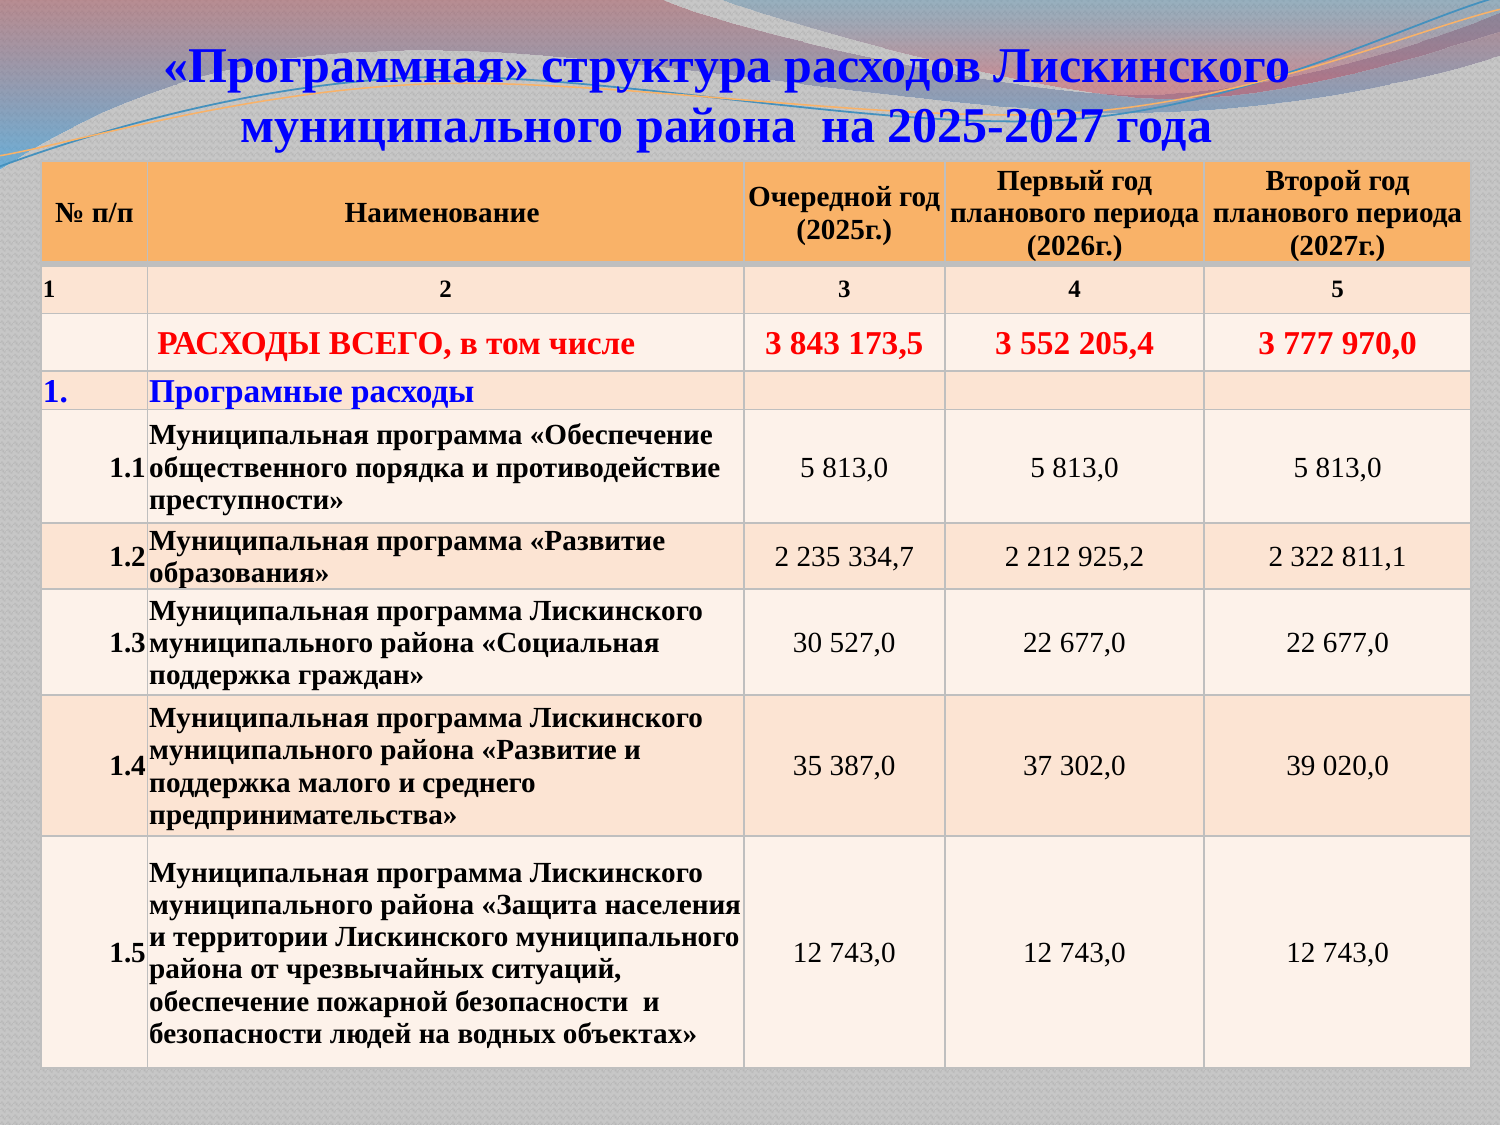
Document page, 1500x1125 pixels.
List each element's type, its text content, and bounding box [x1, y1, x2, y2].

table_cell 1.5 [42, 837, 147, 1067]
table_header № п/п [42, 162, 147, 261]
table_cell 5 813,0 [946, 410, 1203, 522]
table_cell 30 527,0 [745, 590, 944, 694]
table_cell 3 552 205,4 [946, 314, 1203, 370]
table_header Очередной год (2025г.) [745, 162, 944, 261]
table_cell 2 212 925,2 [946, 524, 1203, 588]
table_cell РАСХОДЫ ВСЕГО, в том числе [148, 314, 743, 370]
table_cell 2 322 811,1 [1205, 524, 1470, 588]
table_cell Програмные расходы [148, 372, 743, 409]
table_cell 22 677,0 [946, 590, 1203, 694]
table_cell [946, 372, 1203, 409]
table_cell 1. [42, 372, 147, 409]
table_cell [745, 372, 944, 409]
table_cell [1205, 372, 1470, 409]
table_cell 4 [946, 267, 1203, 313]
table_cell 3 843 173,5 [745, 314, 944, 370]
table_cell 3 [745, 267, 944, 313]
table_cell 1.2 [42, 524, 147, 588]
table_cell 5 [1205, 267, 1470, 313]
table_cell 35 387,0 [745, 696, 944, 835]
table_cell Муниципальная программа Лискинского муниципального района «Защита населения и территории Лискинского муниципального района от чрезвычайных ситуаций, обеспечение пожарной безопасности и безопасности людей на водных объектах» [148, 837, 743, 1067]
table_cell Муниципальная программа «Обеспечение общественного порядка и противодействие преступности» [148, 410, 743, 522]
table_cell 12 743,0 [946, 837, 1203, 1067]
table_cell 12 743,0 [745, 837, 944, 1067]
title «Программная» структура расходов Лискинского муниципального района на 2025-2027 года [35, 35, 1418, 153]
table_cell 5 813,0 [1205, 410, 1470, 522]
table_cell 1 [42, 267, 147, 313]
table_cell 1.4 [42, 696, 147, 835]
table_cell 39 020,0 [1205, 696, 1470, 835]
table_cell 2 235 334,7 [745, 524, 944, 588]
table_header Второй год планового периода (2027г.) [1205, 162, 1470, 261]
table_cell 12 743,0 [1205, 837, 1470, 1067]
table_cell [42, 314, 147, 370]
table_cell Муниципальная программа Лискинского муниципального района «Социальная поддержка граждан» [148, 590, 743, 694]
table_cell 1.1 [42, 410, 147, 522]
table_cell 37 302,0 [946, 696, 1203, 835]
table_cell 5 813,0 [745, 410, 944, 522]
table_cell 3 777 970,0 [1205, 314, 1470, 370]
table_header Первый год планового периода (2026г.) [946, 162, 1203, 261]
table_cell 1.3 [42, 590, 147, 694]
table_cell Муниципальная программа «Развитие образования» [148, 524, 743, 588]
table_cell 2 [148, 267, 743, 313]
table_cell 22 677,0 [1205, 590, 1470, 694]
table_header Наименование [148, 162, 743, 261]
table_cell Муниципальная программа Лискинского муниципального района «Развитие и поддержка малого и среднего предпринимательства» [148, 696, 743, 835]
